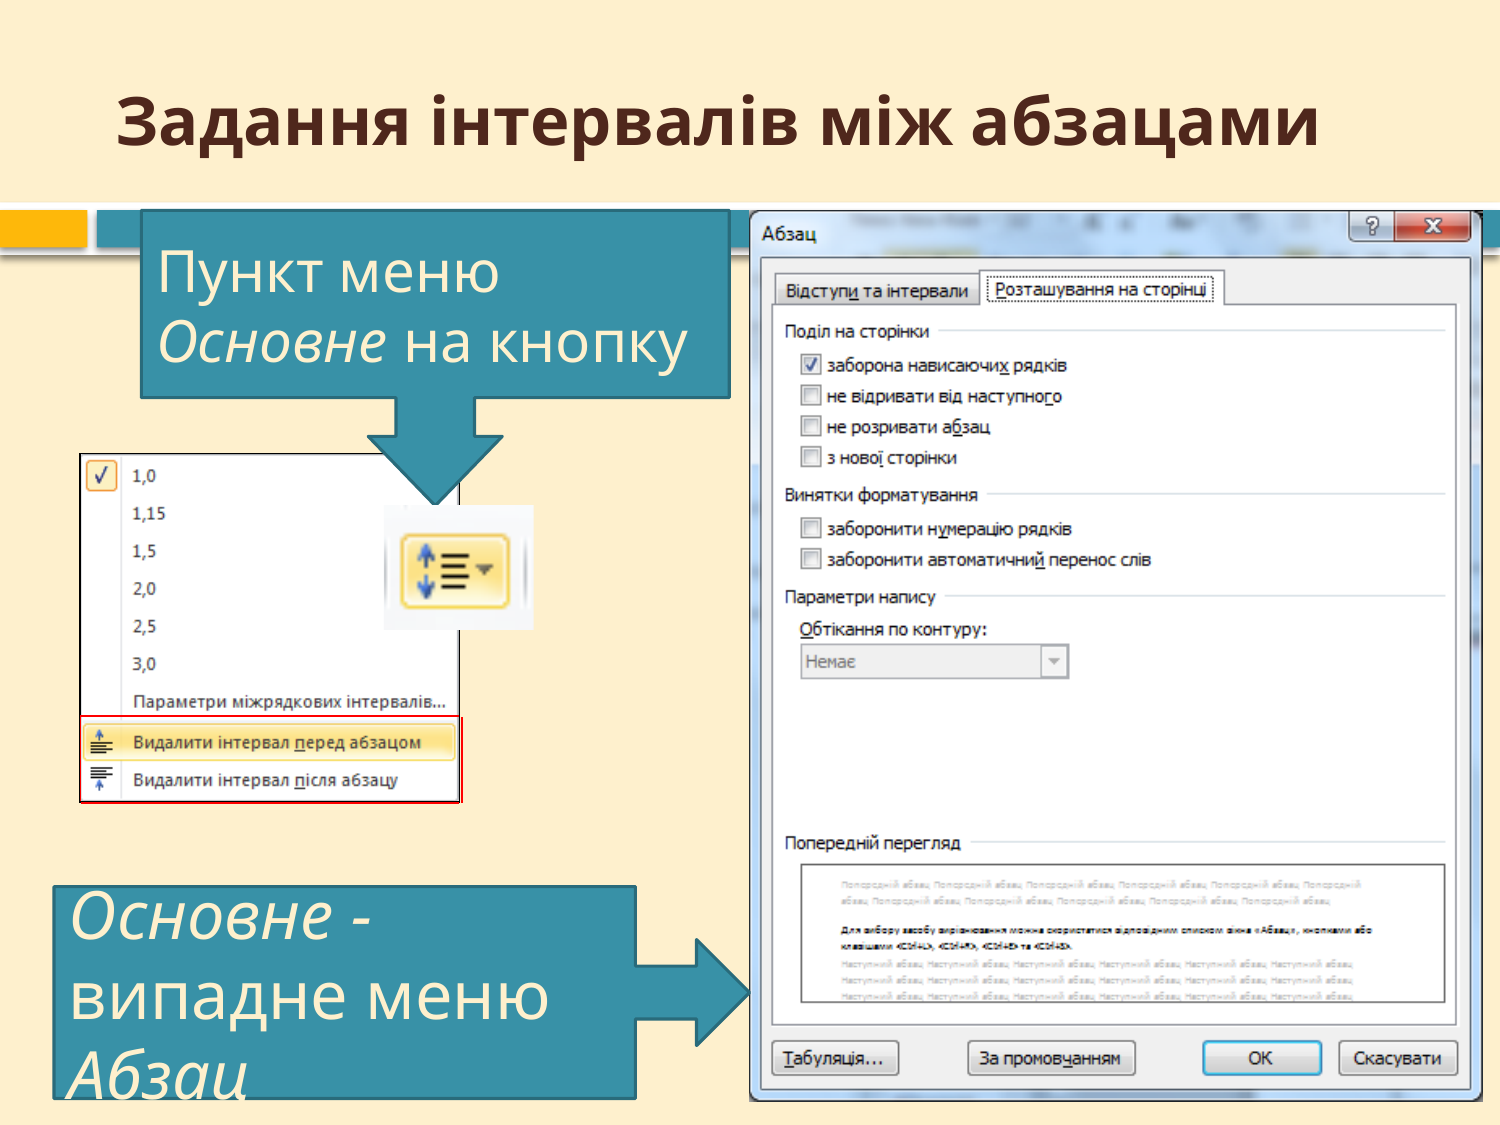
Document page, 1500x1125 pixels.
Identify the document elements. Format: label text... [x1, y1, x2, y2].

title Задання інтервалів між абзацами [100, 37, 1438, 200]
picture [81, 717, 460, 802]
text_box Основне - випадне меню Абзац [52, 885, 743, 1101]
picture [749, 209, 1483, 1103]
text_box Пункт меню Основне на кнопку [139, 208, 731, 479]
picture [80, 454, 534, 715]
